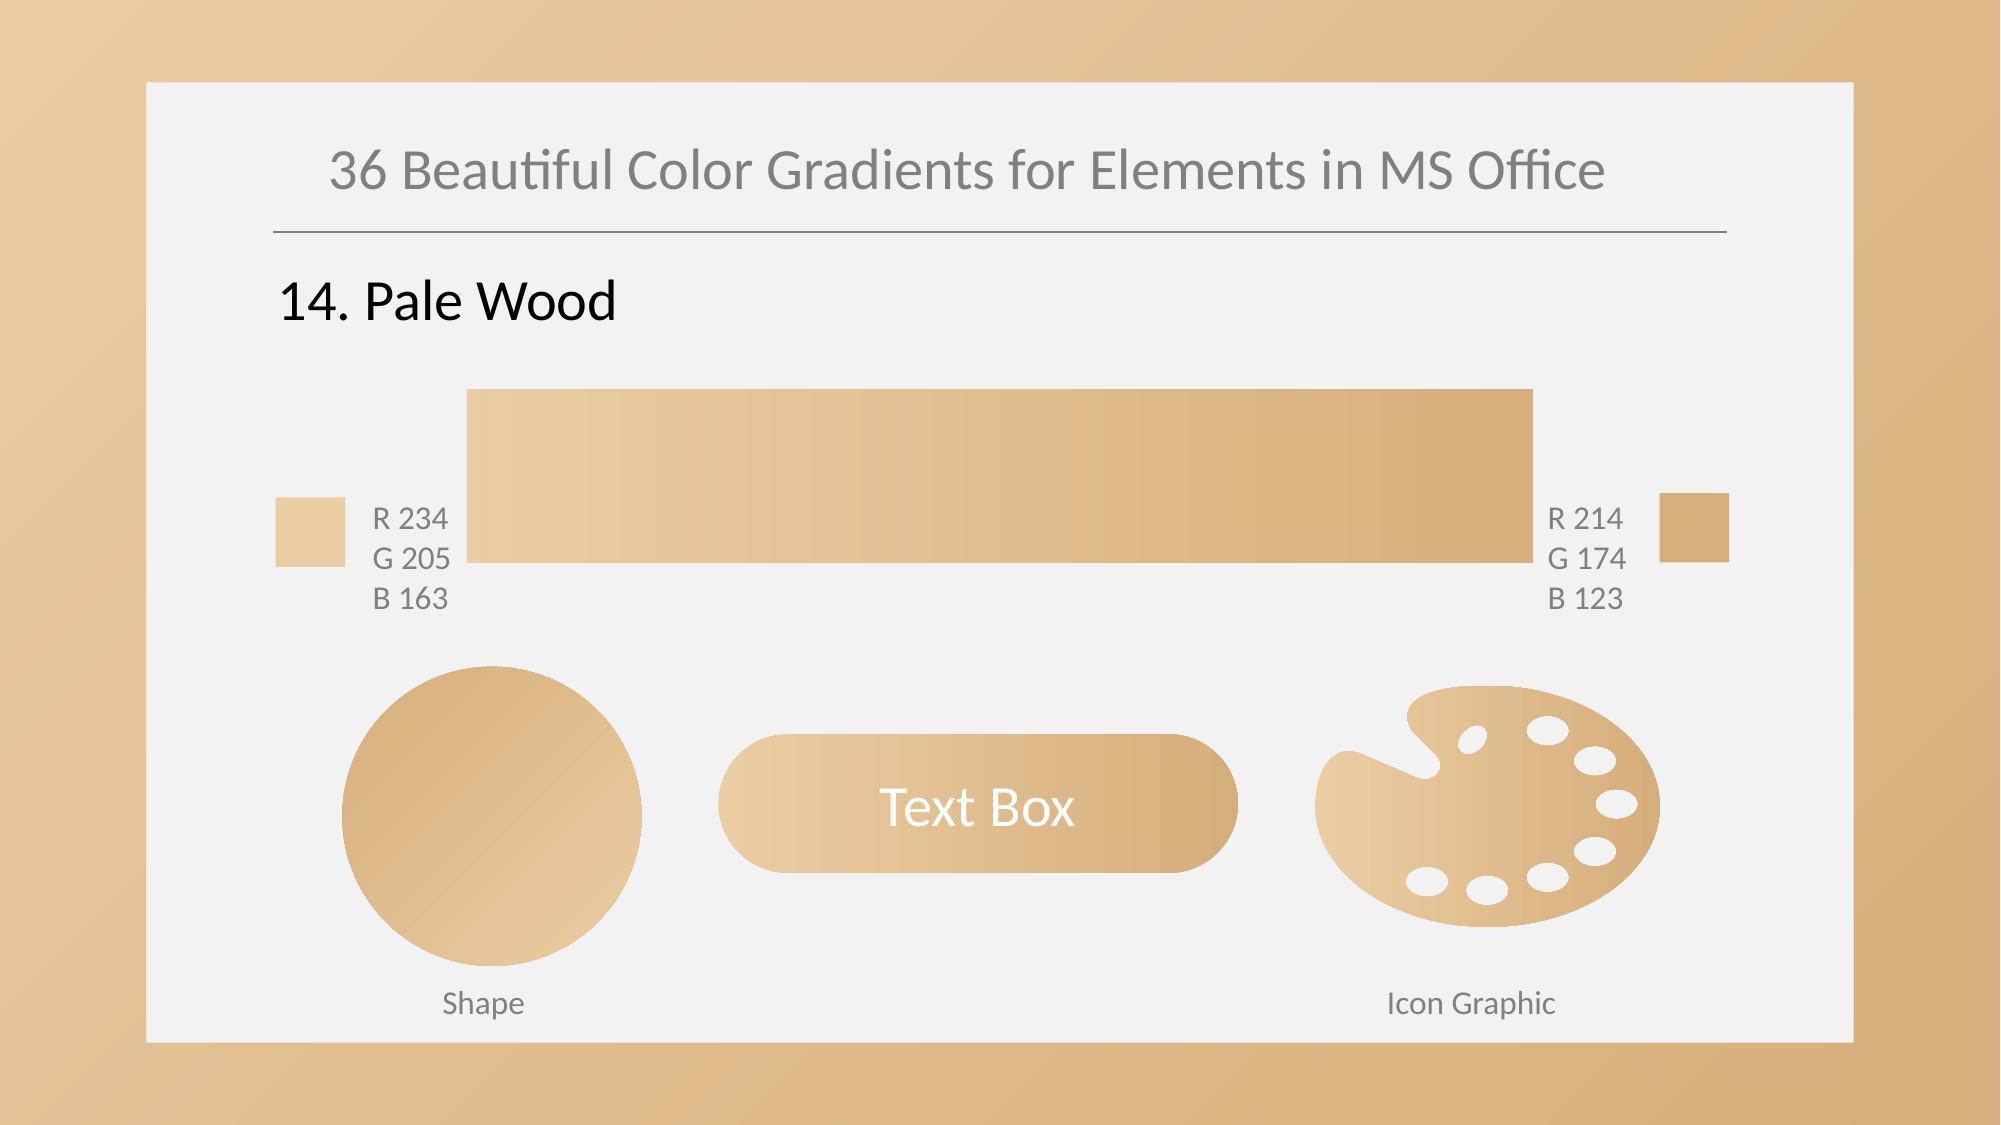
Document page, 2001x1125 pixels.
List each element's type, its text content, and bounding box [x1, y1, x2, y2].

text_box 14. Pale Wood [262, 254, 634, 340]
text_box Icon Graphic [1372, 973, 1603, 1029]
text_box [1658, 491, 1731, 564]
text_box R 234 G 205 B 163 [357, 488, 485, 624]
text_box Text Box [716, 732, 1240, 875]
text_box [340, 664, 644, 969]
text_box 36 Beautiful Color Gradients for Elements in MS Office [314, 123, 1908, 209]
text_box [1312, 683, 1662, 930]
text_box R 214 G 174 B 123 [1533, 488, 1660, 624]
text_box [274, 495, 347, 569]
text_box [144, 80, 1856, 1045]
text_box [465, 387, 1535, 565]
text_box Shape [427, 973, 555, 1029]
